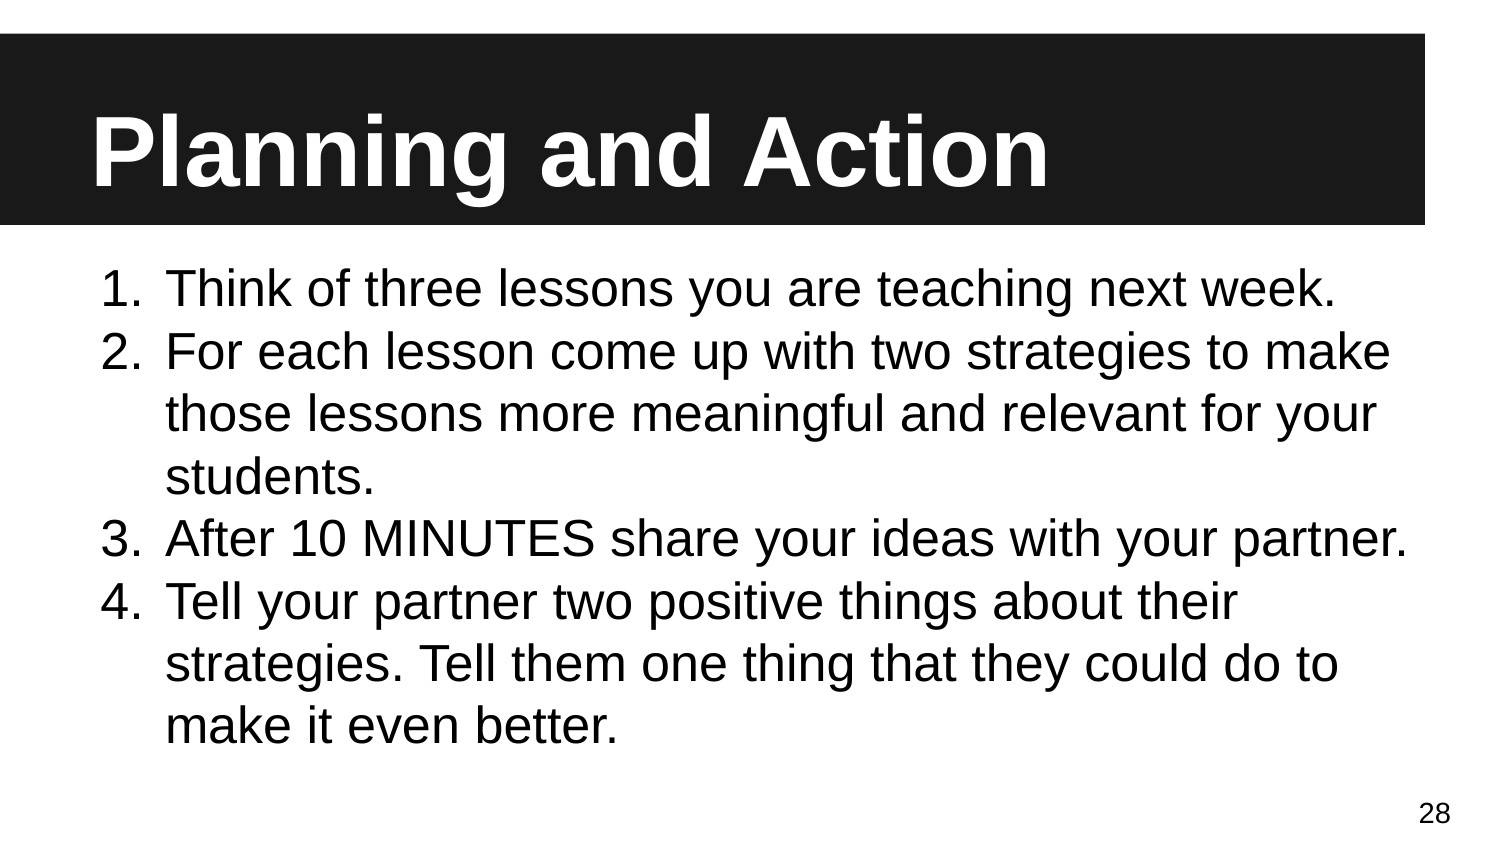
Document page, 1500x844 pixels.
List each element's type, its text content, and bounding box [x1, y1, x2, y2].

slide_number 28 [1403, 779, 1494, 844]
list Think of three lessons you are teaching next week. For each lesson come up with two strategies to make those lessons more meaningful and relevant for your students. After 10 MINUTES share your ideas with your partner. Tell your partner two positive things about their strategies. Tell them one thing that they could do to make it even better. [75, 239, 1425, 808]
title Planning and Action [75, 33, 1425, 221]
